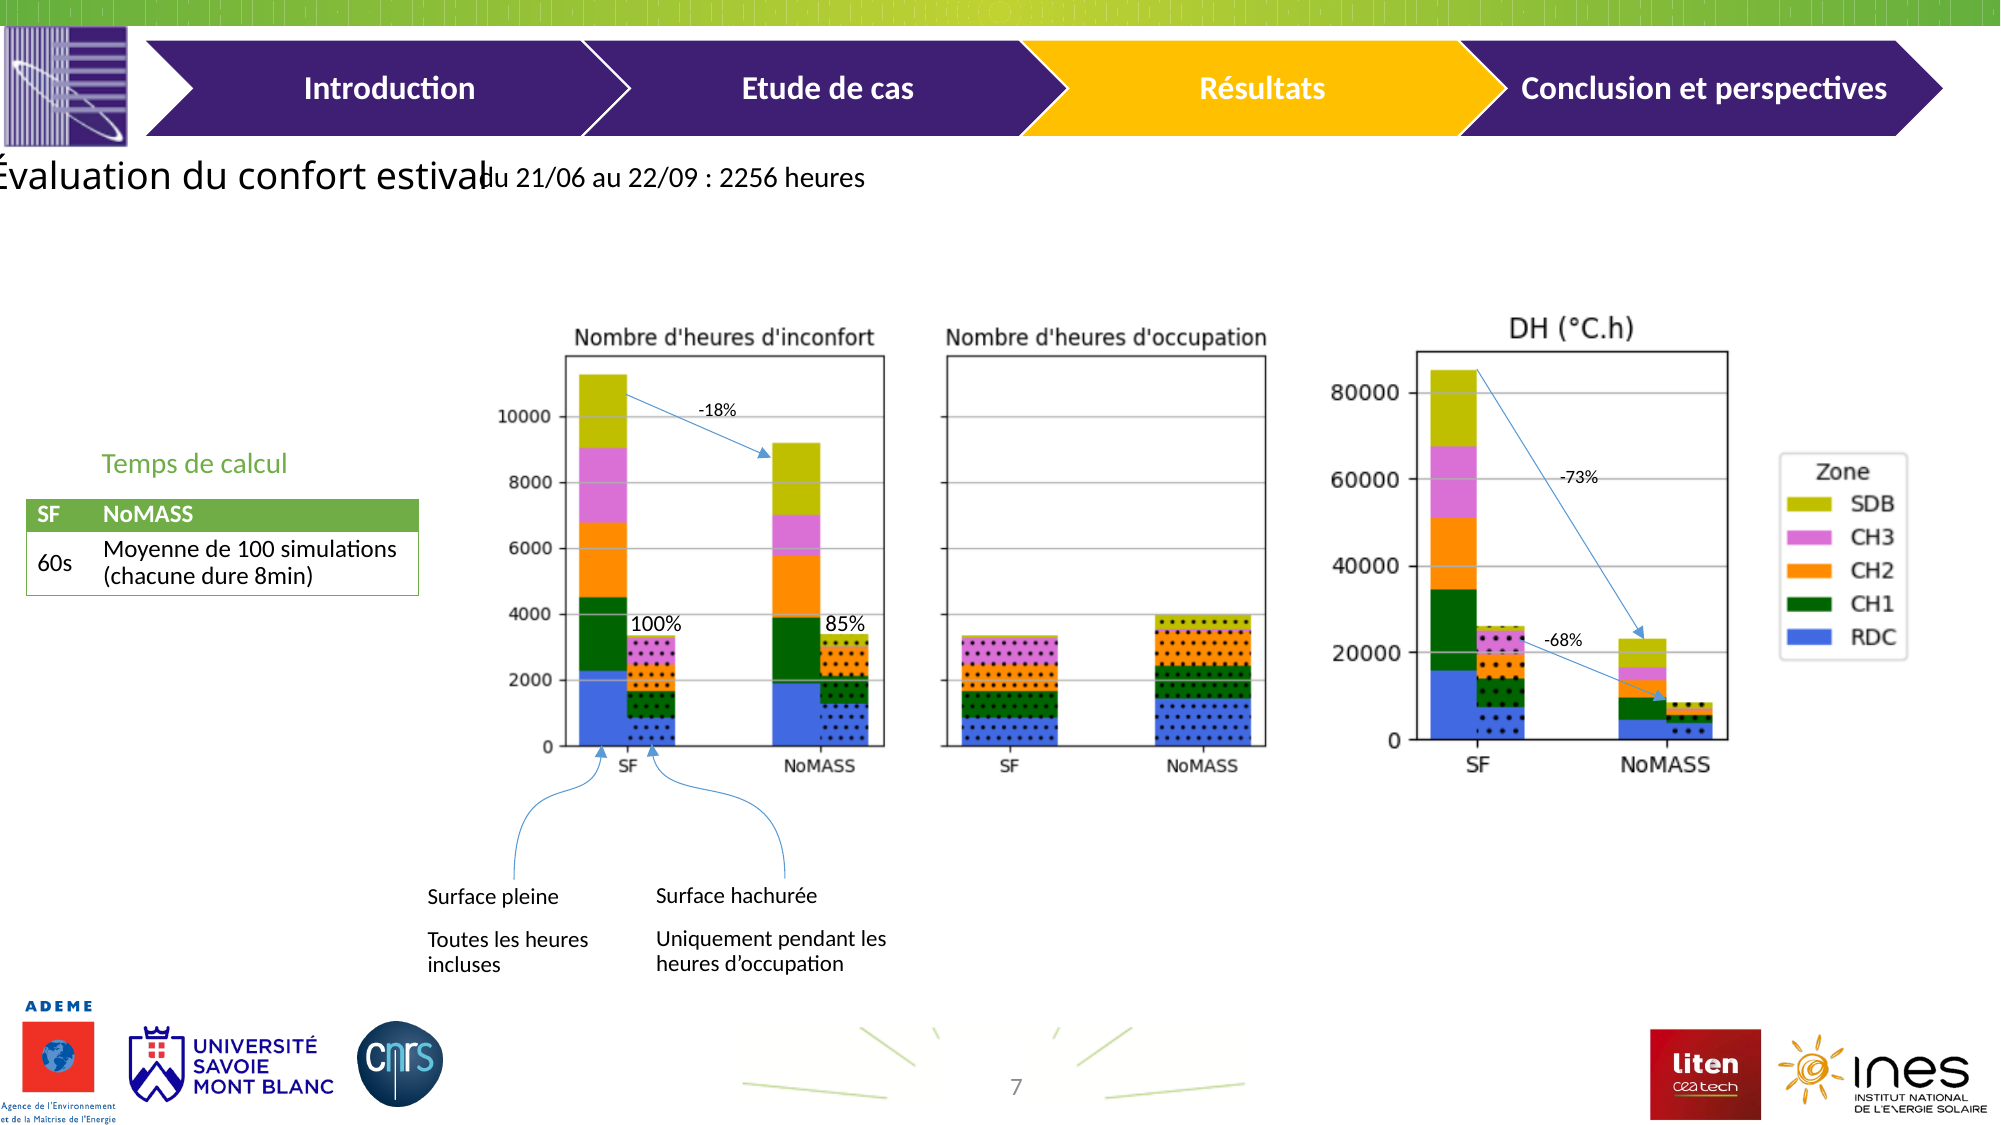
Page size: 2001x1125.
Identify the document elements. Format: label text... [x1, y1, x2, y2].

table_header SF [27, 500, 92, 532]
slide_number 7 [973, 1055, 1060, 1116]
table_cell 60s [27, 532, 92, 595]
picture [710, 1004, 1264, 1105]
picture [357, 1021, 443, 1107]
table_header NoMASS [92, 500, 418, 531]
table_cell Toutes les heures incluses [416, 916, 612, 991]
picture [1771, 1028, 1994, 1119]
table_header Surface pleine [416, 880, 612, 916]
table_cell Uniquement pendant les heures d’occupation [645, 915, 925, 990]
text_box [626, 394, 771, 458]
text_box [1518, 639, 1667, 700]
text_box du 21/06 au 22/09 : 2256 heures [403, 148, 941, 201]
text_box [142, 39, 1946, 138]
picture [0, 999, 344, 1125]
picture [496, 318, 1276, 783]
table_cell Moyenne de 100 simulations (chacune dure 8min) [92, 532, 418, 595]
text_box Évaluation du confort estival [0, 144, 504, 204]
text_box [650, 744, 786, 878]
picture [1649, 1028, 1763, 1121]
picture [1297, 294, 1915, 787]
text_box Temps de calcul [86, 437, 488, 488]
table_header Surface hachurée [645, 879, 925, 915]
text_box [1476, 369, 1645, 640]
picture [3, 26, 128, 144]
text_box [490, 768, 626, 857]
